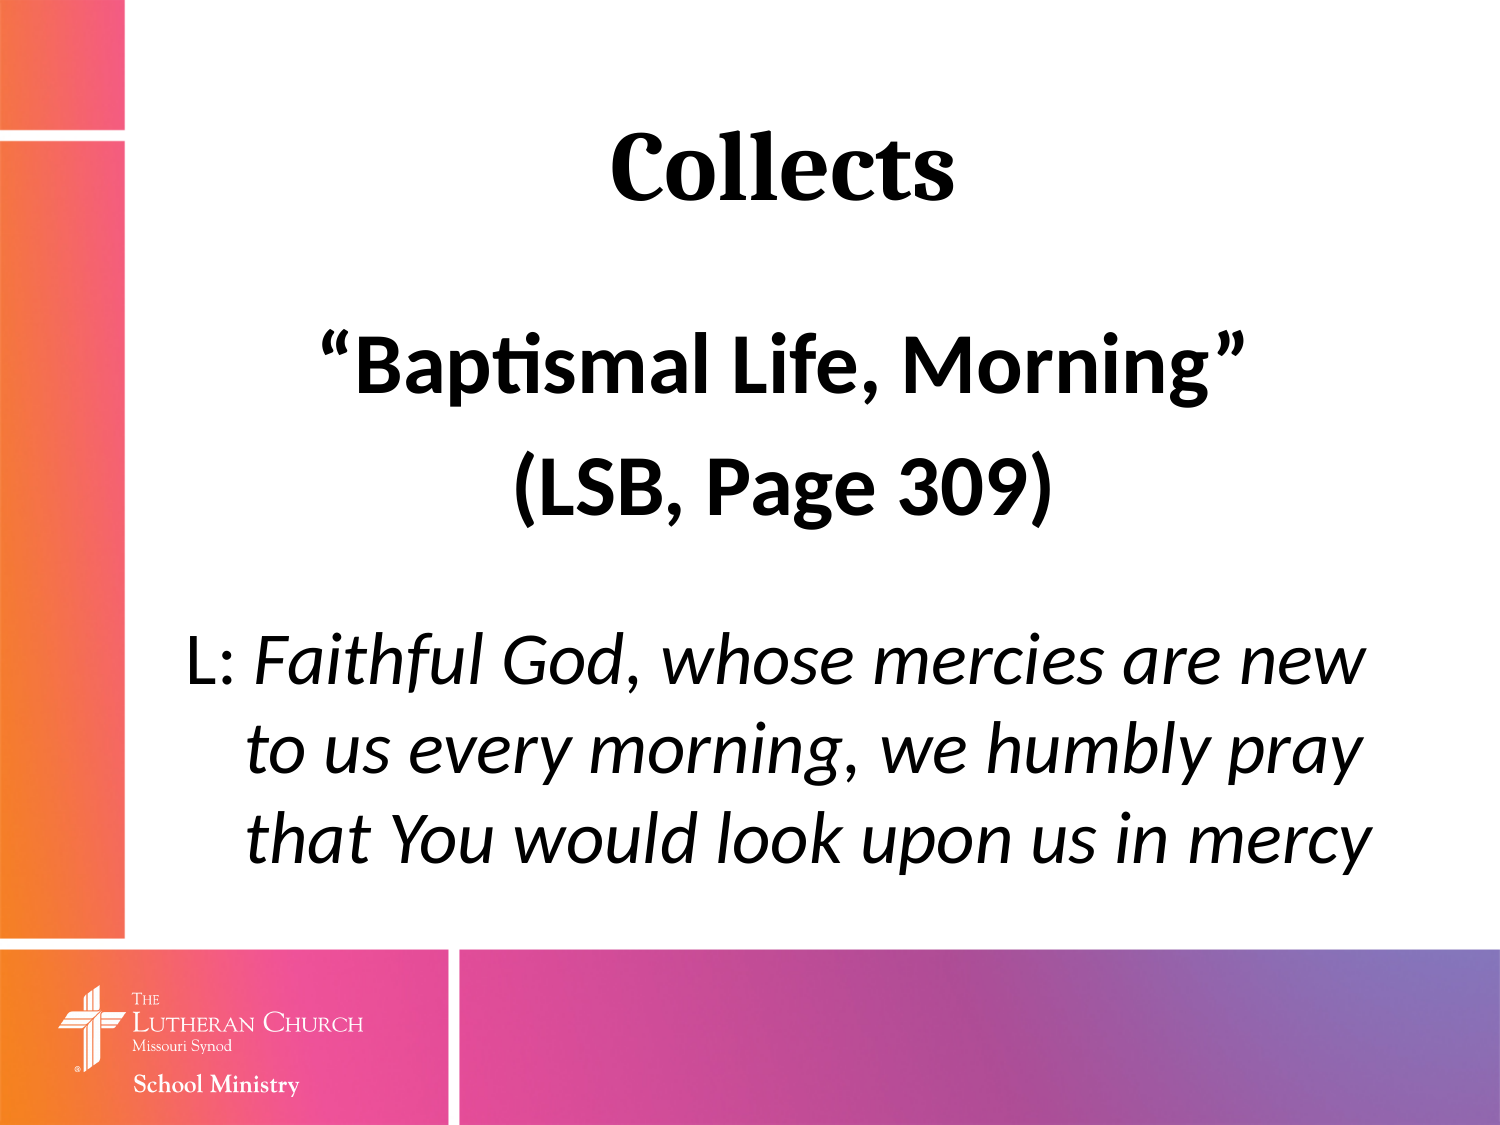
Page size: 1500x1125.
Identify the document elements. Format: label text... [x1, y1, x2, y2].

picture [0, 0, 1500, 1125]
title Collects [170, 59, 1397, 278]
list “Baptismal Life, Morning” (LSB, Page 309) L: Faithful God, whose mercies are new to us every morning, we humbly pray that You would look upon us in mercy [170, 299, 1397, 918]
